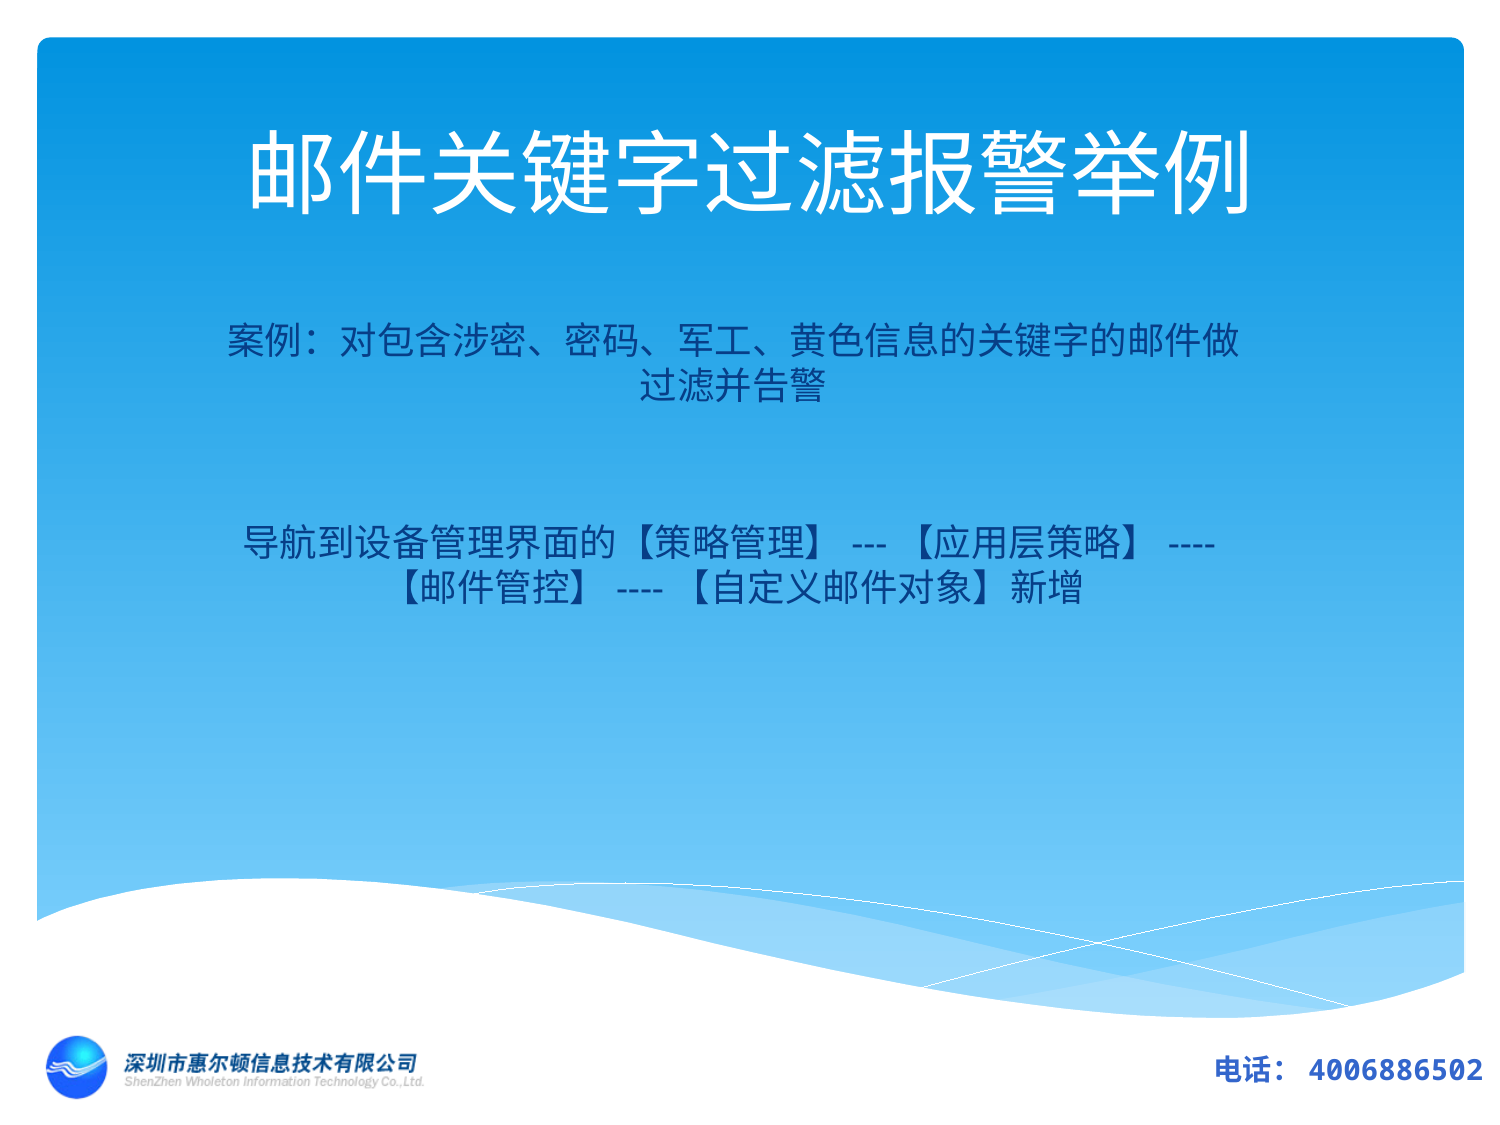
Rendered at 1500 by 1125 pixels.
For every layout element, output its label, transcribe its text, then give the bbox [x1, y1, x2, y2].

subtitle 案例：对包含涉密、密码、军工、黄色信息的关键字的邮件做过滤并告警 导航到设备管理界面的【策略管理】---【应用层策略】----【邮件管控】----【自定义邮件对象】新增 [208, 309, 1259, 597]
picture [24, 1024, 438, 1110]
title 邮件关键字过滤报警举例 [112, 50, 1388, 292]
